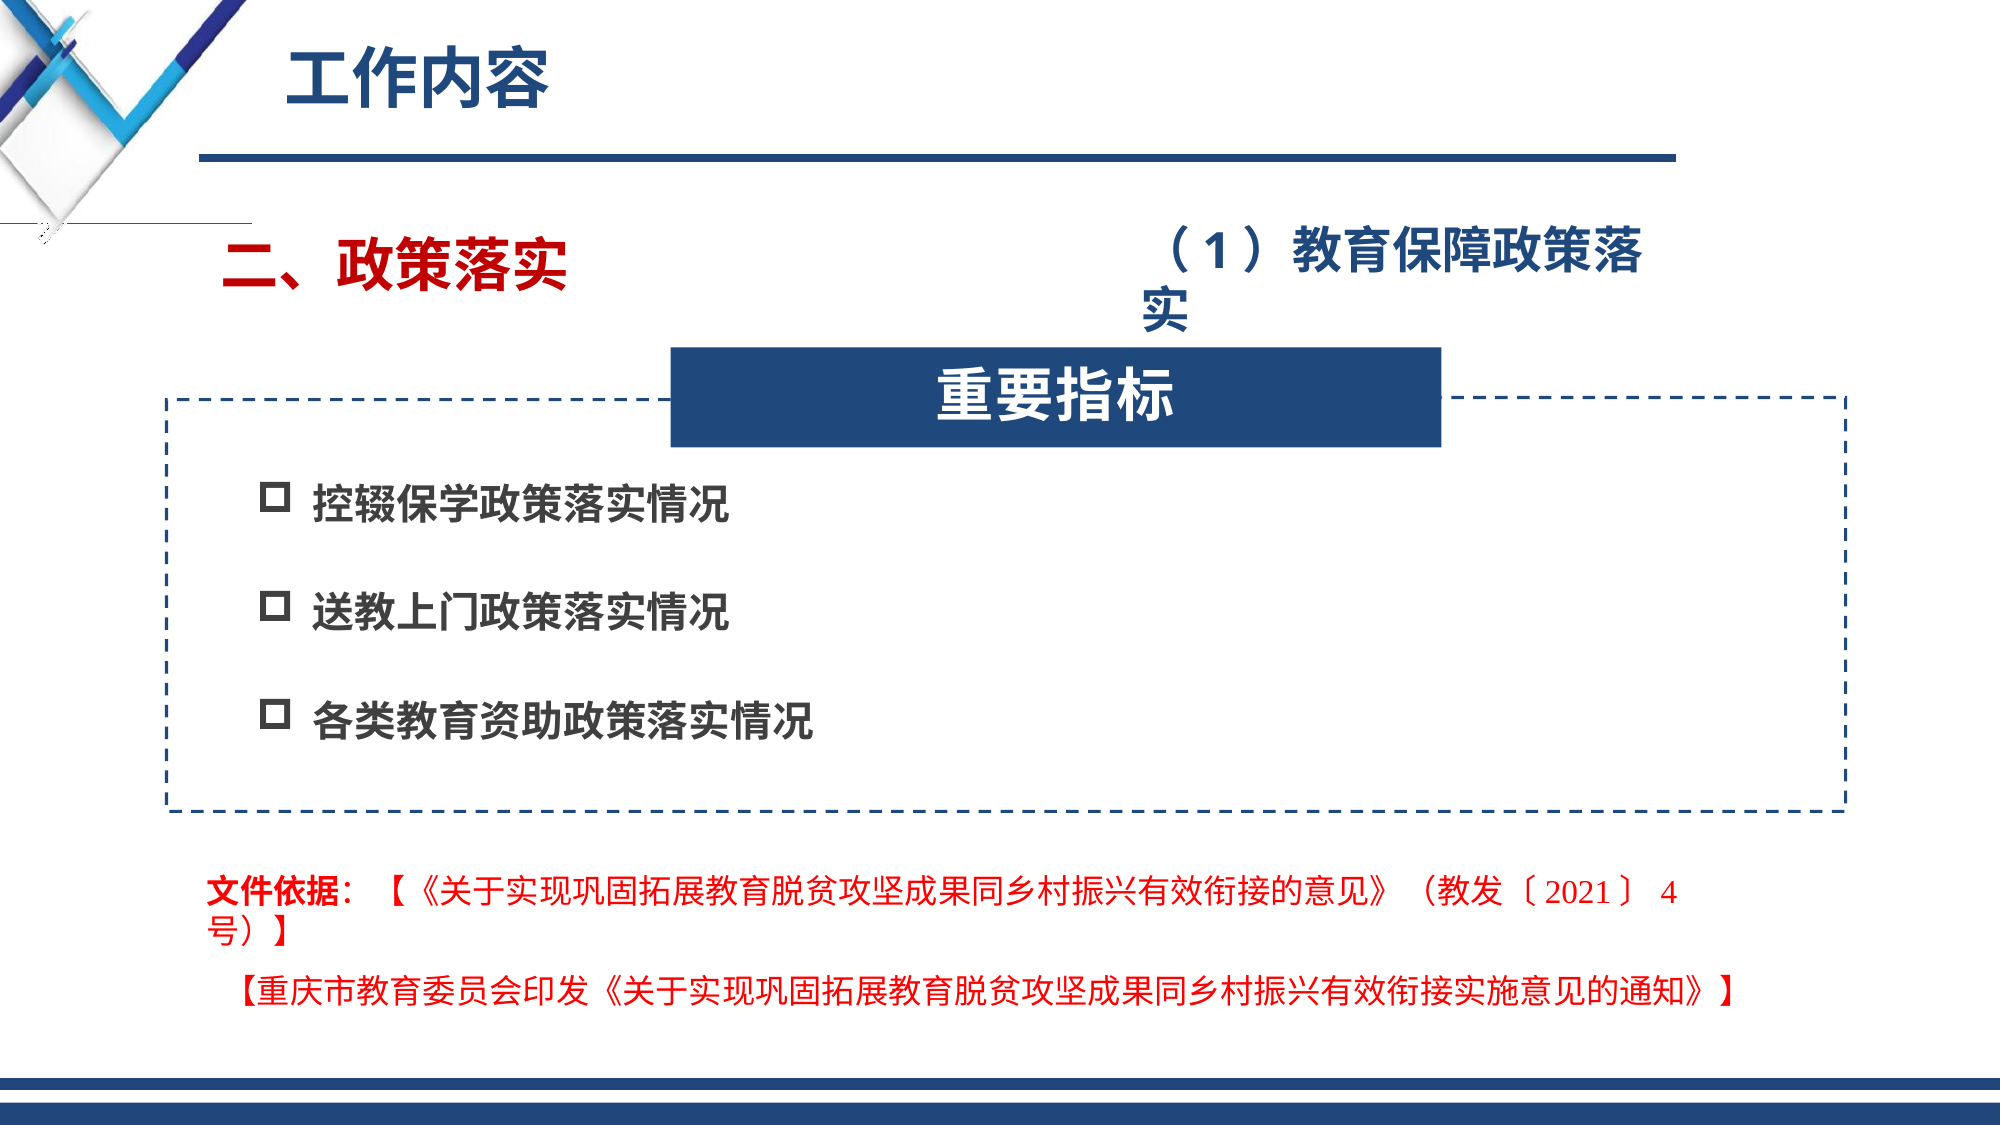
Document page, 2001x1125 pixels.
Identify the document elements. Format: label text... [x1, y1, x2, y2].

text_box [164, 507, 169, 521]
text_box [716, 809, 729, 813]
text_box [1831, 809, 1845, 813]
text_box [1634, 809, 1648, 813]
text_box [526, 398, 540, 402]
text_box [164, 551, 169, 565]
text_box [1744, 809, 1757, 813]
text_box [164, 617, 169, 630]
text_box [1844, 462, 1848, 476]
text_box [1648, 395, 1661, 400]
text_box [694, 809, 707, 813]
text_box [164, 770, 169, 783]
text_box [1613, 809, 1626, 813]
text_box [1766, 809, 1779, 813]
text_box [1844, 637, 1848, 651]
text_box [1735, 395, 1749, 400]
text_box [351, 398, 365, 402]
text_box [1722, 809, 1735, 813]
text_box [1788, 809, 1801, 813]
text_box 二、政策落实 [218, 226, 573, 299]
text_box [1844, 659, 1848, 672]
text_box [1844, 550, 1848, 563]
text_box [453, 809, 467, 813]
text_box [164, 792, 169, 805]
text_box [1844, 790, 1848, 804]
text_box [570, 398, 584, 402]
text_box [1131, 809, 1145, 813]
title 工作内容 [282, 33, 554, 224]
text_box [344, 809, 357, 813]
text_box [672, 809, 685, 813]
text_box [1692, 395, 1705, 400]
text_box [1844, 528, 1848, 541]
text_box [1844, 484, 1848, 498]
text_box [164, 726, 169, 740]
text_box [891, 809, 904, 813]
text_box [628, 809, 642, 813]
text_box [759, 809, 773, 813]
text_box [541, 809, 554, 813]
text_box [1569, 809, 1582, 813]
text_box [176, 398, 190, 402]
text_box [395, 398, 409, 402]
text_box [1416, 809, 1429, 813]
text_box [1438, 809, 1451, 813]
text_box [169, 809, 182, 813]
text_box [164, 464, 169, 477]
text_box [1844, 395, 1848, 410]
text_box [164, 573, 169, 587]
text_box [1757, 395, 1771, 400]
text_box [1517, 395, 1530, 400]
text_box [164, 748, 169, 762]
text_box [614, 398, 627, 402]
text_box [220, 398, 234, 402]
text_box [1022, 809, 1035, 813]
text_box [164, 682, 169, 696]
text_box [548, 398, 562, 402]
picture [0, 0, 252, 245]
text_box [164, 661, 169, 674]
text_box [1844, 572, 1848, 585]
text_box [1241, 809, 1254, 813]
text_box [373, 398, 387, 402]
text_box [330, 398, 343, 402]
text_box [164, 704, 169, 718]
text_box [1844, 768, 1848, 782]
text_box [388, 809, 401, 813]
text_box [1844, 593, 1848, 607]
text_box [636, 398, 649, 402]
text_box [0, 1102, 2000, 1125]
text_box [1713, 395, 1727, 400]
text_box [164, 639, 169, 652]
text_box [1604, 395, 1618, 400]
text_box [606, 809, 620, 813]
text_box [1372, 809, 1385, 813]
text_box [1109, 809, 1123, 813]
text_box [1626, 395, 1639, 400]
text_box [1473, 395, 1486, 400]
text_box [563, 809, 576, 813]
text_box [1503, 809, 1517, 813]
text_box [1670, 395, 1683, 400]
text_box [278, 809, 292, 813]
text_box [1844, 746, 1848, 760]
text_box [1809, 809, 1823, 813]
text_box [1525, 809, 1539, 813]
text_box [417, 398, 431, 402]
text_box [1591, 809, 1604, 813]
text_box [847, 809, 860, 813]
text_box [1175, 809, 1189, 813]
text_box [978, 809, 992, 813]
text_box [1263, 809, 1276, 813]
text_box [1844, 703, 1848, 716]
text_box [803, 809, 817, 813]
text_box [1823, 395, 1836, 400]
text_box [934, 809, 948, 813]
text_box （1）教育保障政策落实 [1138, 216, 1674, 339]
text_box [1801, 395, 1814, 400]
text_box [1000, 809, 1014, 813]
text_box [1656, 809, 1670, 813]
text_box [1350, 809, 1364, 813]
text_box [1088, 809, 1101, 813]
text_box [670, 347, 1442, 356]
text_box [1844, 615, 1848, 629]
text_box [439, 398, 452, 402]
text_box [497, 809, 510, 813]
text_box [164, 420, 169, 433]
text_box [1459, 809, 1473, 813]
text_box [164, 442, 169, 455]
text_box [1394, 809, 1407, 813]
text_box [1044, 809, 1057, 813]
text_box [1495, 395, 1508, 400]
text_box [264, 398, 277, 402]
text_box [825, 809, 839, 813]
text_box [198, 398, 212, 402]
text_box [1306, 809, 1320, 813]
text_box 重要指标 控辍保学政策落实情况 送教上门政策落实情况 各类教育资助政策落实情况 [254, 356, 1442, 745]
text_box [322, 809, 335, 813]
text_box [584, 809, 598, 813]
text_box [308, 398, 321, 402]
text_box [164, 529, 169, 543]
text_box [1582, 395, 1596, 400]
text_box [300, 809, 314, 813]
text_box [1844, 440, 1848, 454]
text_box [234, 809, 248, 813]
text_box [956, 809, 970, 813]
text_box [164, 486, 169, 499]
text_box [519, 809, 532, 813]
text_box [781, 809, 795, 813]
text_box [1219, 809, 1232, 813]
text_box [1538, 395, 1552, 400]
text_box [869, 809, 882, 813]
text_box [1153, 809, 1167, 813]
text_box [913, 809, 926, 813]
text_box [256, 809, 270, 813]
text_box [1844, 506, 1848, 519]
text_box [1481, 809, 1495, 813]
text_box [286, 398, 299, 402]
text_box [1547, 809, 1560, 813]
text_box [164, 398, 169, 412]
text_box [1197, 809, 1210, 813]
text_box [592, 398, 606, 402]
text_box [658, 398, 671, 402]
text_box [738, 809, 751, 813]
text_box [1066, 809, 1079, 813]
text_box [213, 809, 226, 813]
text_box [191, 809, 204, 813]
text_box [366, 809, 379, 813]
text_box [431, 809, 445, 813]
text_box [475, 809, 489, 813]
text_box [483, 398, 496, 402]
text_box [1451, 395, 1464, 400]
text_box [505, 398, 518, 402]
text_box [1560, 395, 1574, 400]
text_box [1328, 809, 1342, 813]
text_box [1844, 725, 1848, 738]
text_box [461, 398, 474, 402]
text_box [1284, 809, 1298, 813]
text_box [164, 595, 169, 608]
text_box [1779, 395, 1793, 400]
text_box [650, 809, 664, 813]
text_box [1844, 681, 1848, 694]
text_box [1678, 809, 1692, 813]
text_box [409, 809, 423, 813]
text_box [1700, 809, 1714, 813]
text_box [242, 398, 256, 402]
text_box [1844, 418, 1848, 432]
text_box 文件依据：【《关于实现巩固拓展教育脱贫攻坚成果同乡村振兴有效衔接的意见》（教发〔2021〕4号）】 【重庆市教育委员会印发《关于实现巩固拓展教育脱贫攻坚成果同乡村振兴有效衔接实施意见的通知》】 [204, 848, 1759, 1011]
